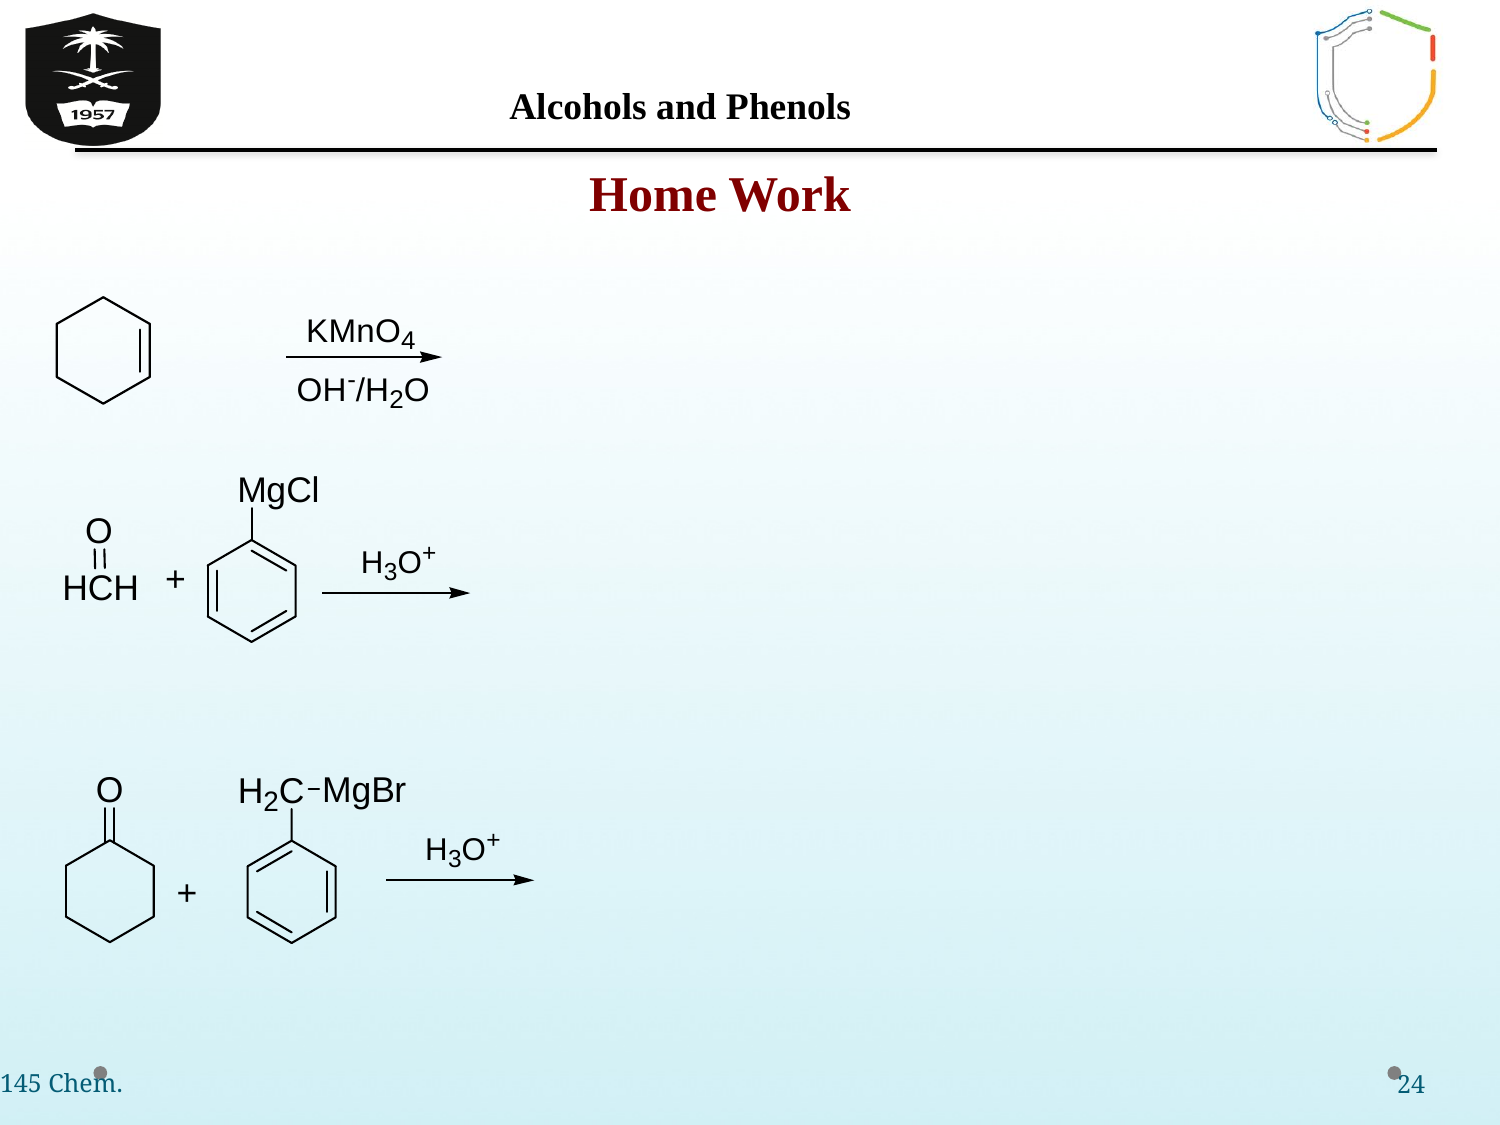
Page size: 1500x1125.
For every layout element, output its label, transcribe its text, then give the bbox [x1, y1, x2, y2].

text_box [52, 293, 447, 410]
text_box 24 [1299, 1042, 1425, 1103]
picture [0, 0, 1500, 1125]
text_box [62, 774, 540, 947]
text_box Home Work [574, 160, 866, 229]
text_box Alcohols and Phenols [494, 74, 866, 135]
text_box 145 Chem. [0, 1037, 550, 1098]
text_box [62, 474, 476, 646]
